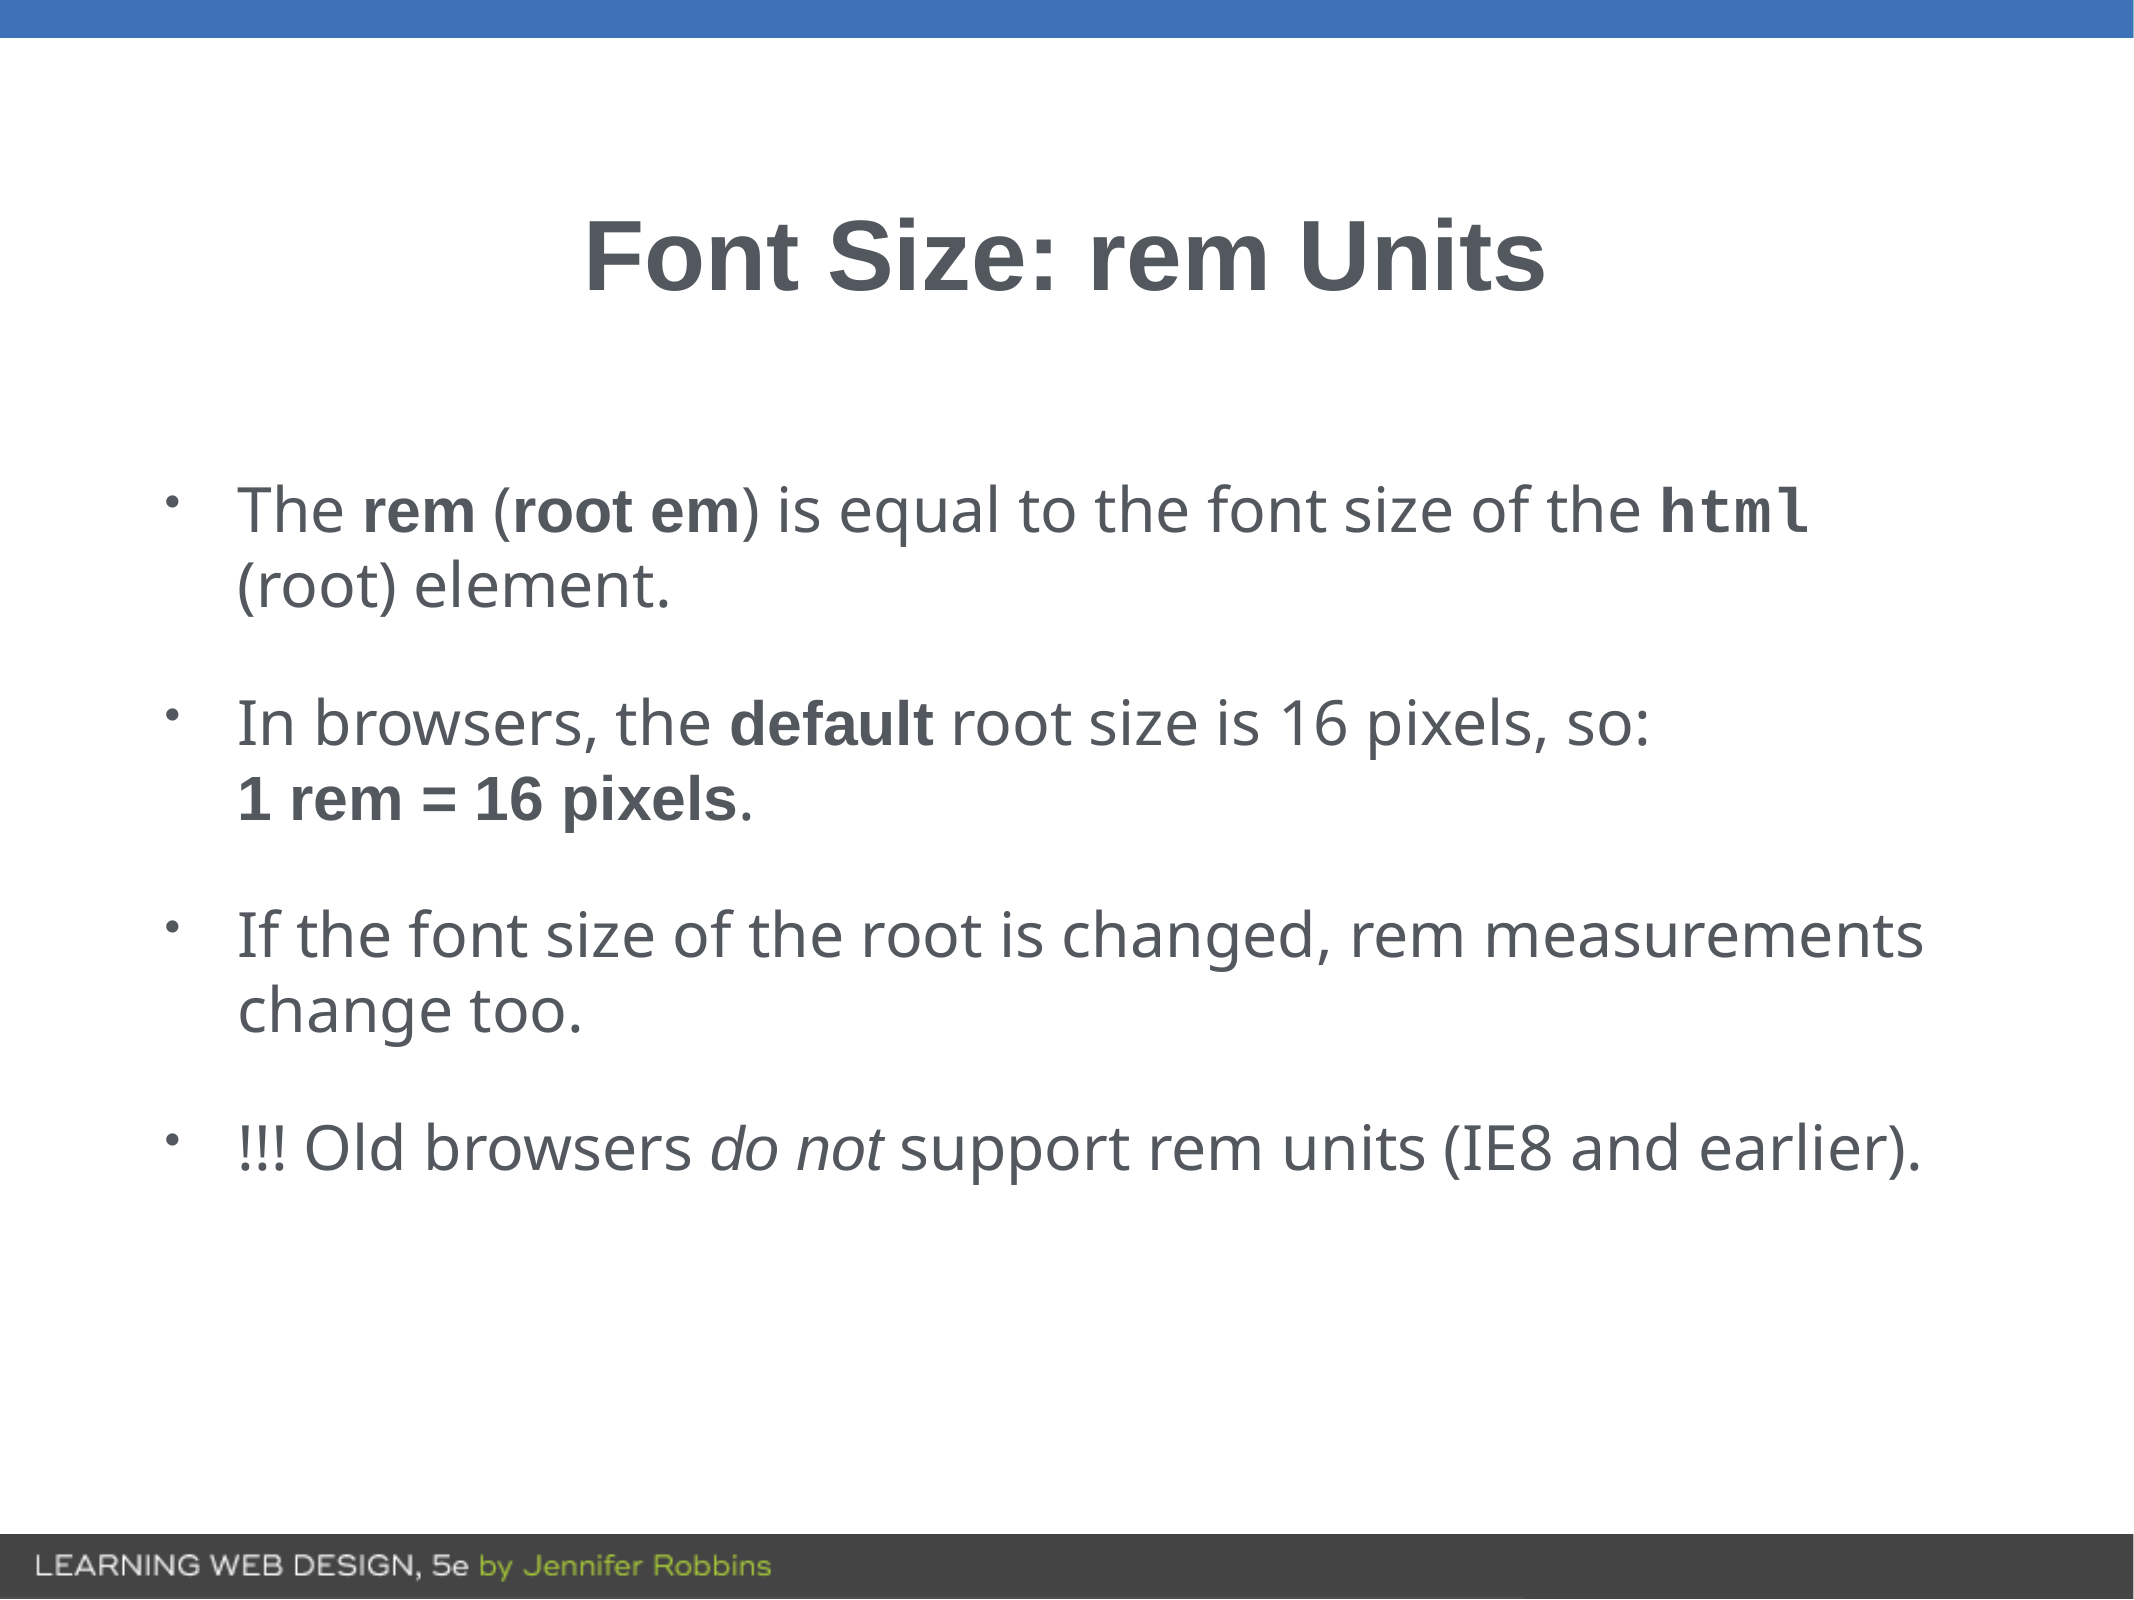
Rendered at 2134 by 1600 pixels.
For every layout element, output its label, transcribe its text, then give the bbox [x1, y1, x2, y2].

picture [0, 1534, 2134, 1599]
list The rem (root em) is equal to the font size of the html (root) element. In browsers, the default root size is 16 pixels, so: 1 rem = 16 pixels. If the font size of the root is changed, rem measurements change too. !!! Old browsers do not support rem units (IE8 and earlier). [155, 461, 1978, 1374]
title Font Size: rem Units [155, 72, 1978, 428]
